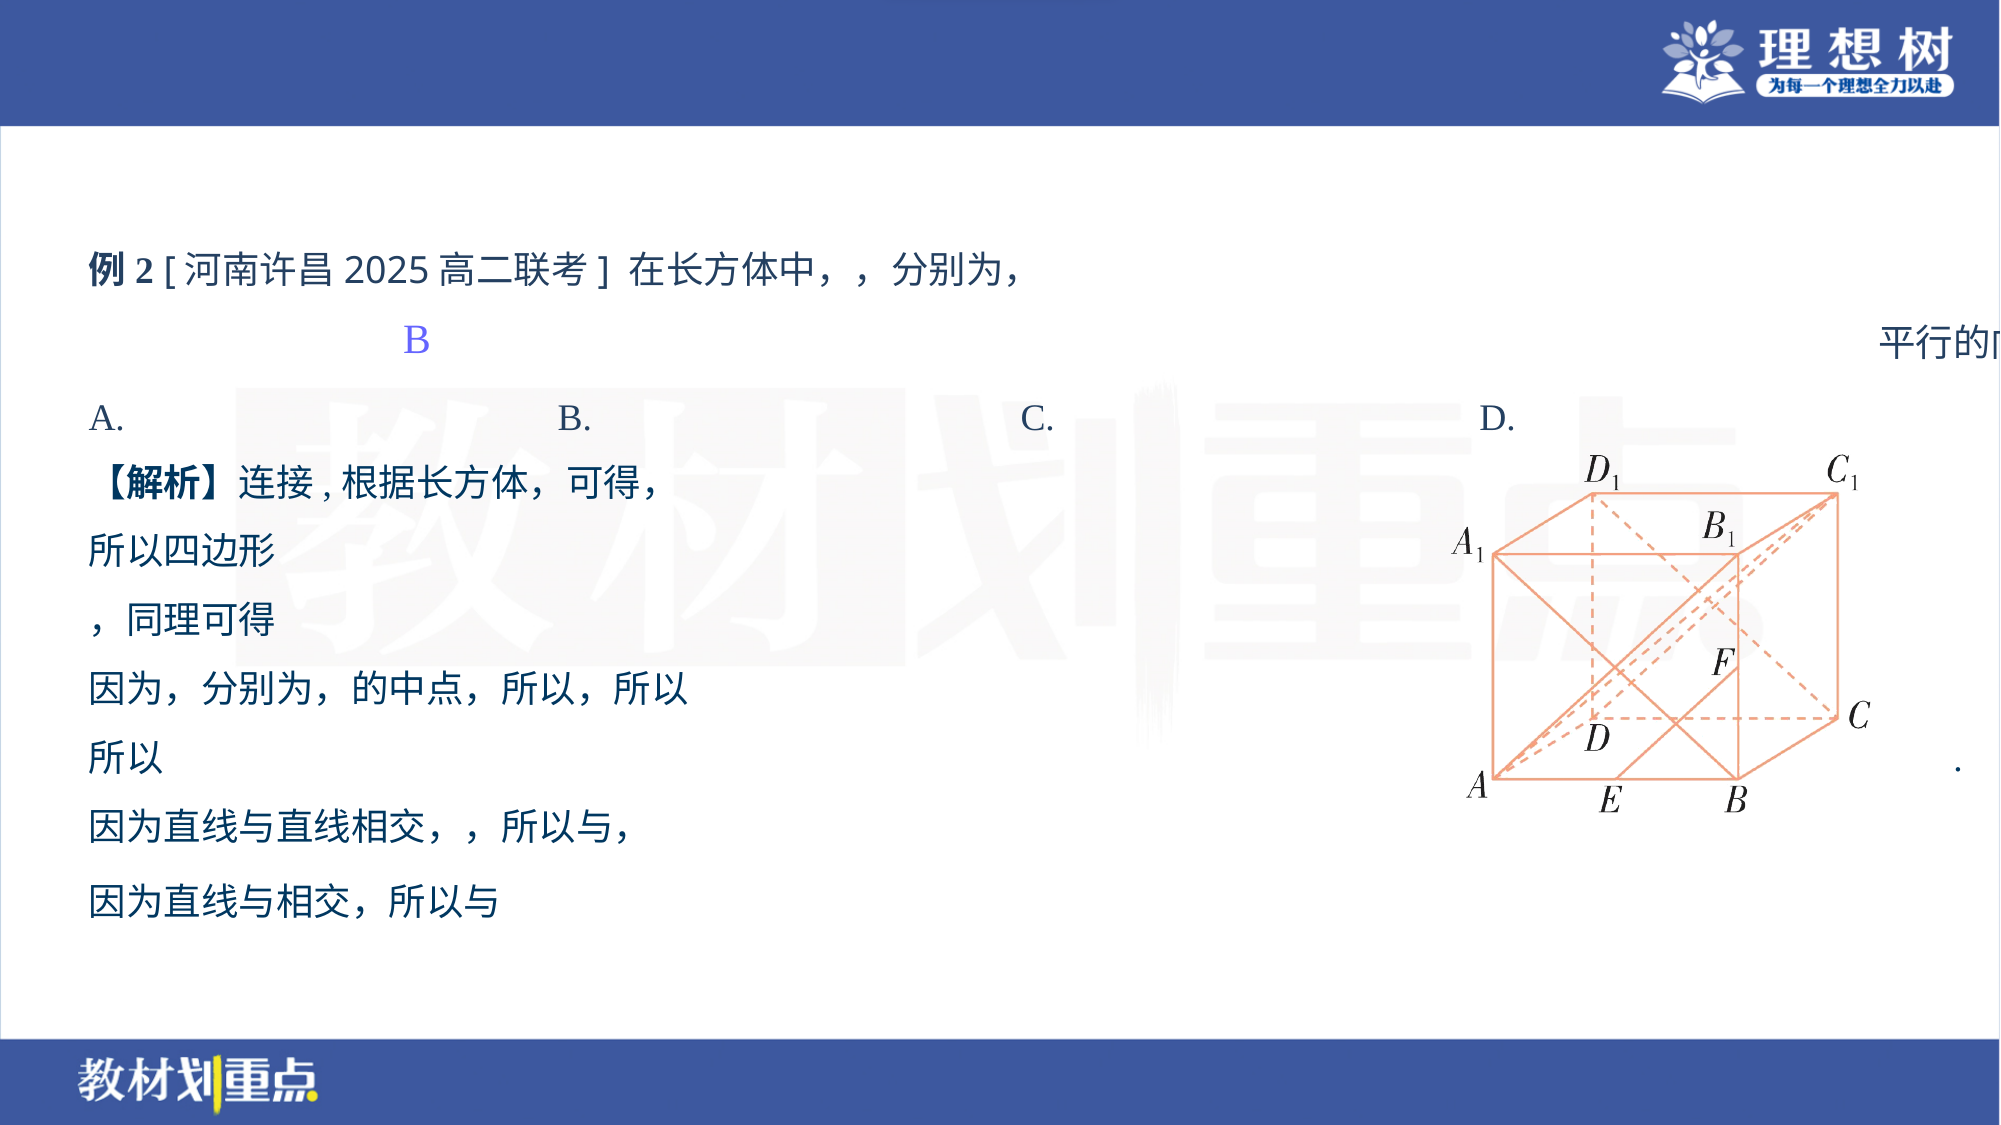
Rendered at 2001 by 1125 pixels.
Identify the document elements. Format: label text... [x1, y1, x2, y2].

picture [0, 0, 2000, 1125]
text_box B [387, 309, 446, 360]
